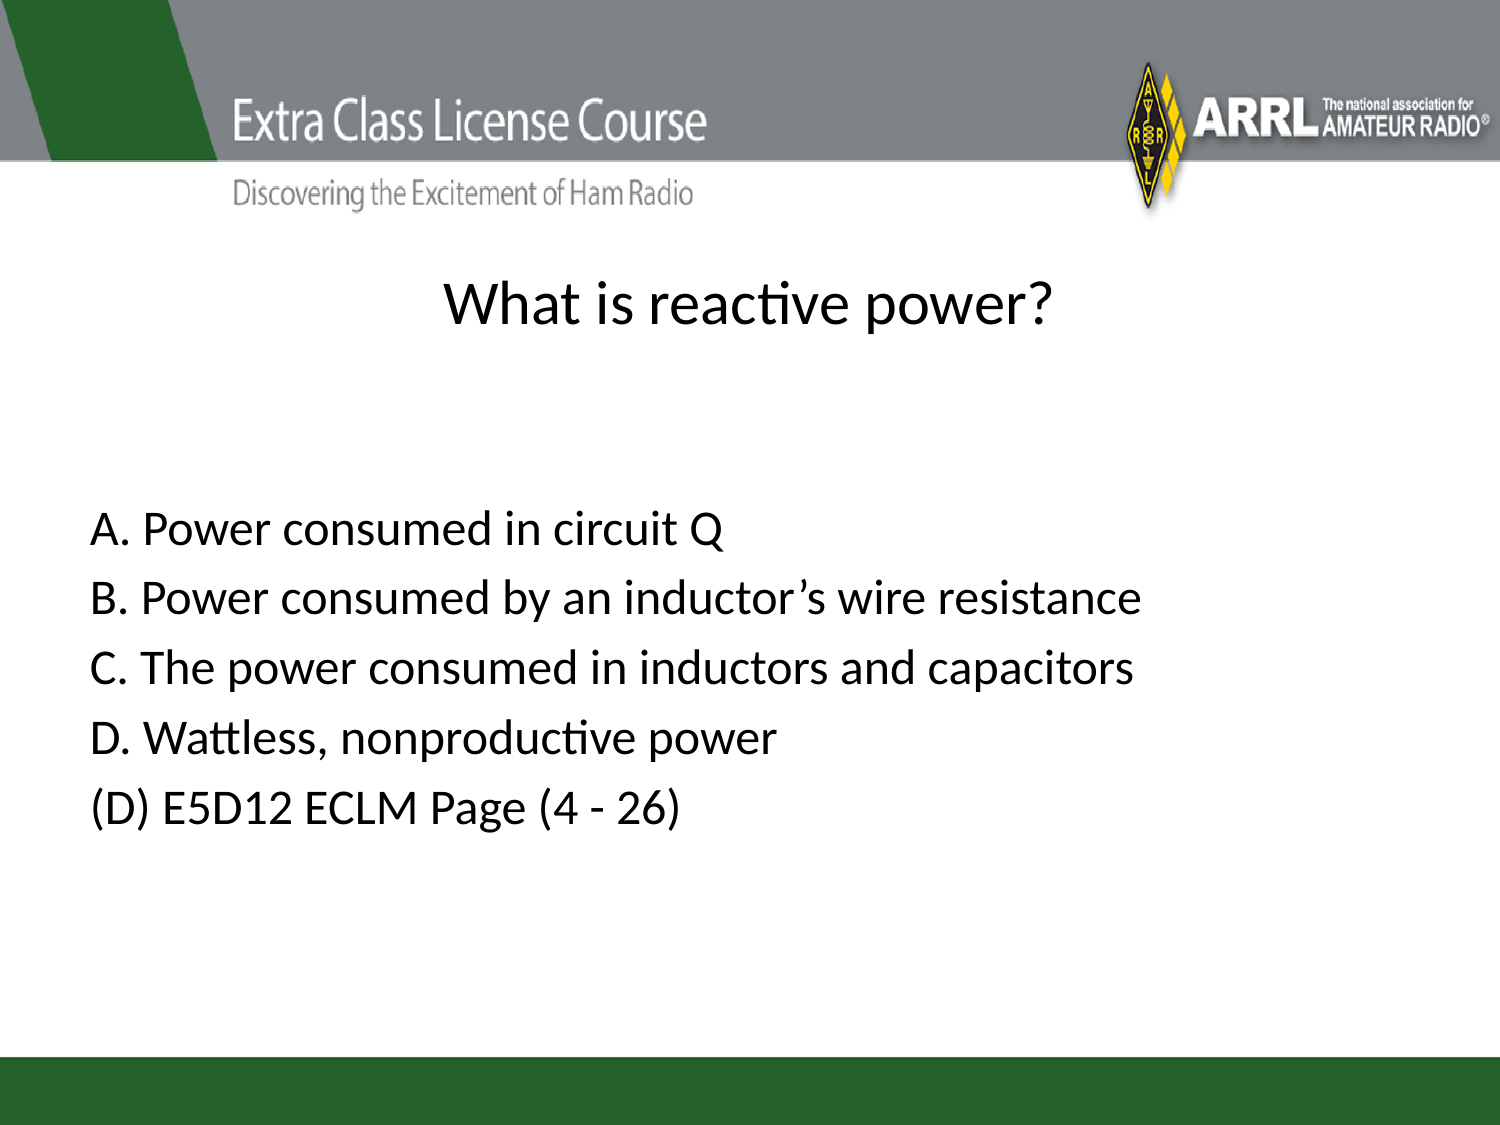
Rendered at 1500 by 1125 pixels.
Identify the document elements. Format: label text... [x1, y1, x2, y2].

title What is reactive power? [75, 254, 1425, 435]
list A. Power consumed in circuit Q B. Power consumed by an inductor’s wire resistance C. The power consumed in inductors and capacitors D. Wattless, nonproductive power (D) E5D12 ECLM Page (4 - 26) [75, 487, 1425, 1005]
picture [0, 0, 1500, 1125]
